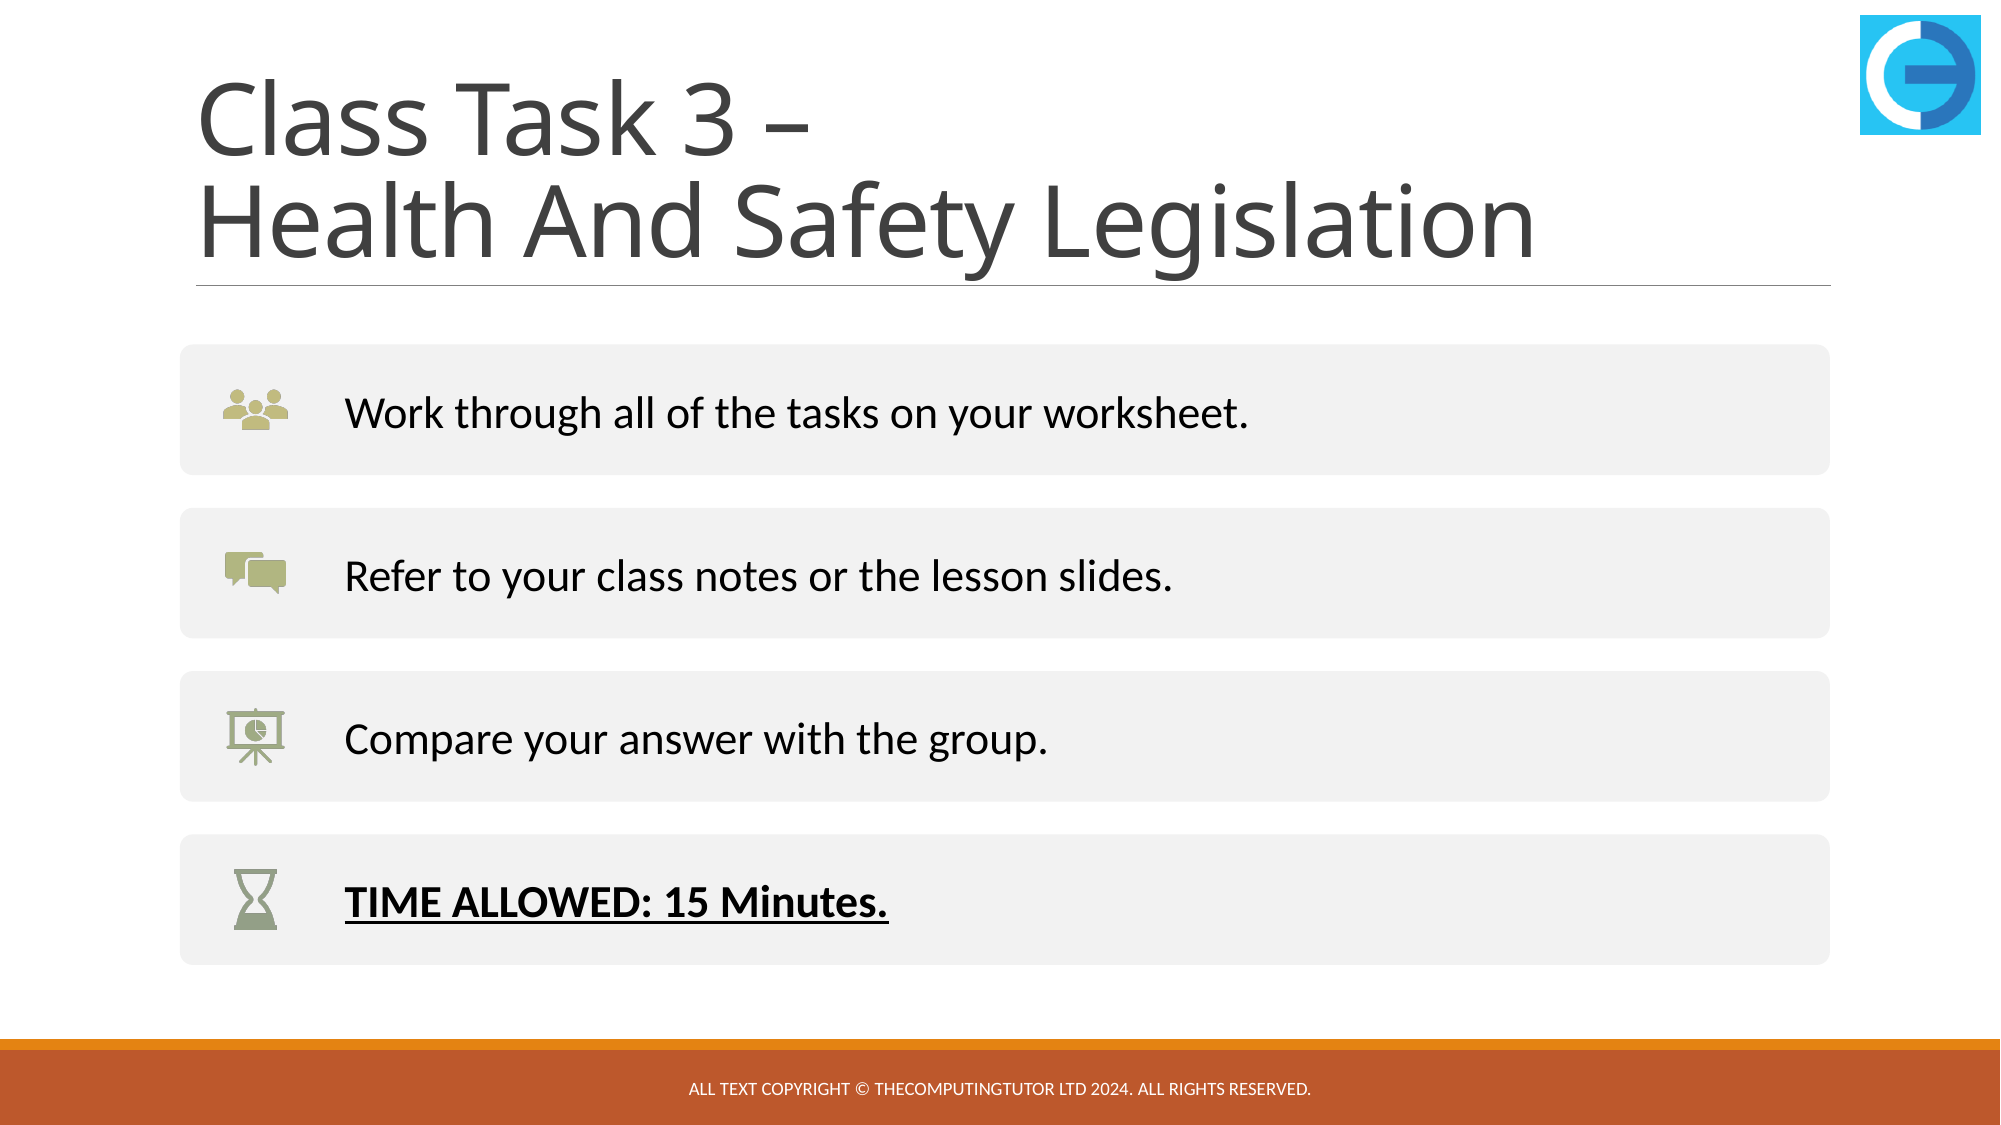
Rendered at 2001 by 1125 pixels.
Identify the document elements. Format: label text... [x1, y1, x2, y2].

picture [1860, 15, 1981, 135]
footer All text copyright © TheComputingTutor Ltd 2024. All rights Reserved. [604, 1059, 1396, 1120]
title Class Task 3 – Health And Safety Legislation [180, 47, 1830, 285]
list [179, 343, 1831, 966]
